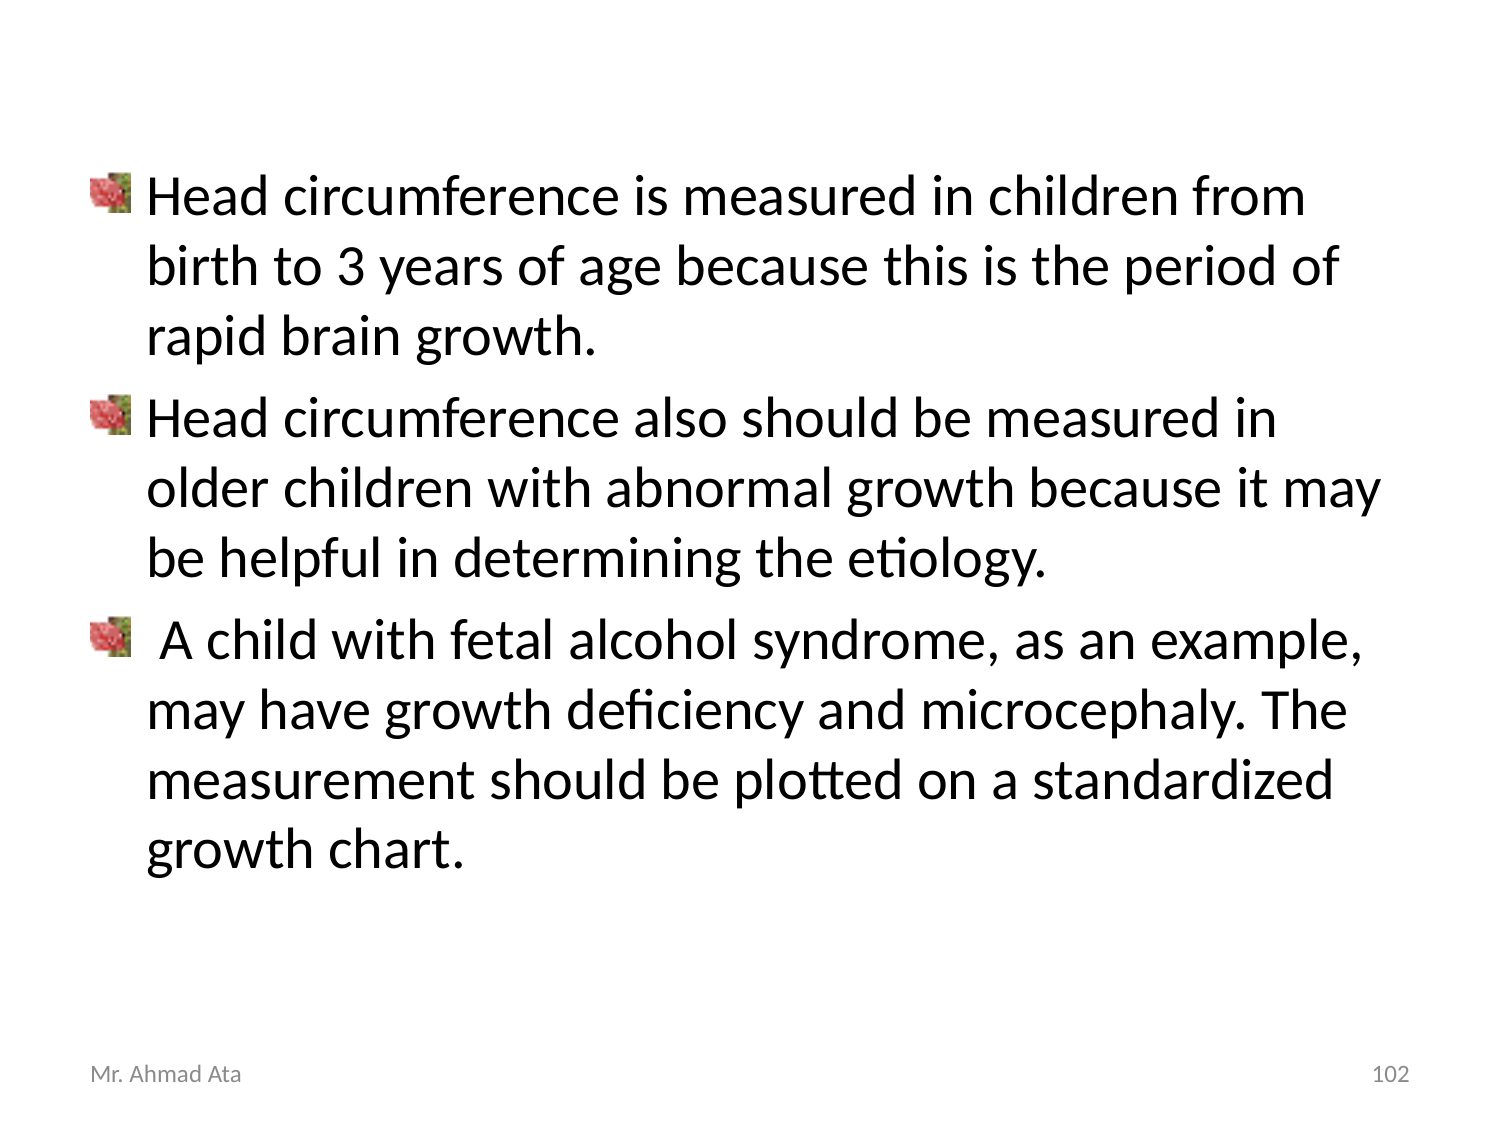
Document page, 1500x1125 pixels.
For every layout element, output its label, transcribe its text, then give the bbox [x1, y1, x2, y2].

picture [90, 393, 131, 435]
picture [90, 615, 131, 657]
list Head circumference is measured in children from birth to 3 years of age because this is the period of rapid brain growth. Head circumference also should be measured in older children with abnormal growth because it may be helpful in determining the etiology. A child with fetal alcohol syndrome, as an example, may have growth deficiency and microcephaly. The measurement should be plotted on a standardized growth chart. [75, 149, 1425, 1005]
slide_number Mr. Ahmad Ata [75, 1042, 425, 1103]
slide_number 102 [1074, 1042, 1425, 1103]
picture [90, 171, 131, 213]
